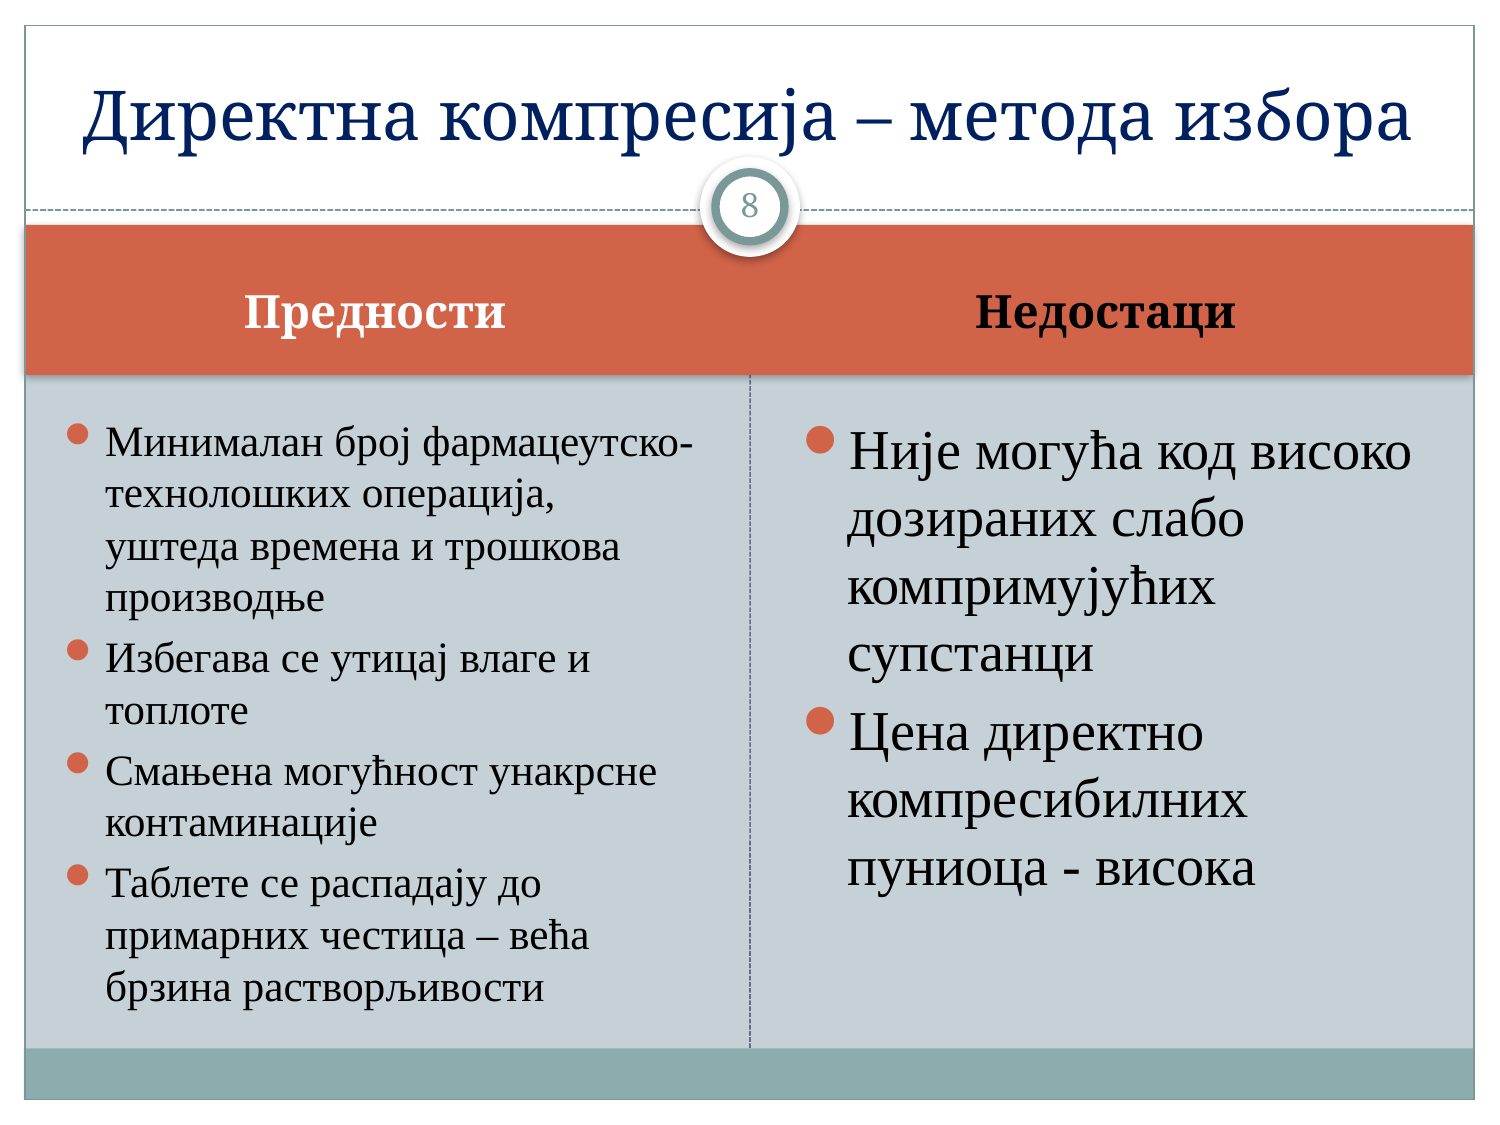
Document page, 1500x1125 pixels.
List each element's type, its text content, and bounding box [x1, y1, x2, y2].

list Предности [48, 249, 714, 371]
list Недостаци [785, 249, 1450, 371]
list Није могућа код високо дозираних слабо компримујућих супстанци Цена директно компресибилних пуниоца - висока [787, 405, 1450, 1033]
slide_number 8 [712, 171, 788, 244]
title Директна компресија – метода избора [49, 37, 1450, 162]
list Минималан број фармацеутско-технолошких операција, уштеда времена и трошкова производње Избегава се утицај влаге и топлоте Смањена могућност унакрсне контаминације Таблете се распадају до примарних честица – већа брзина растворљивости [49, 405, 713, 1032]
